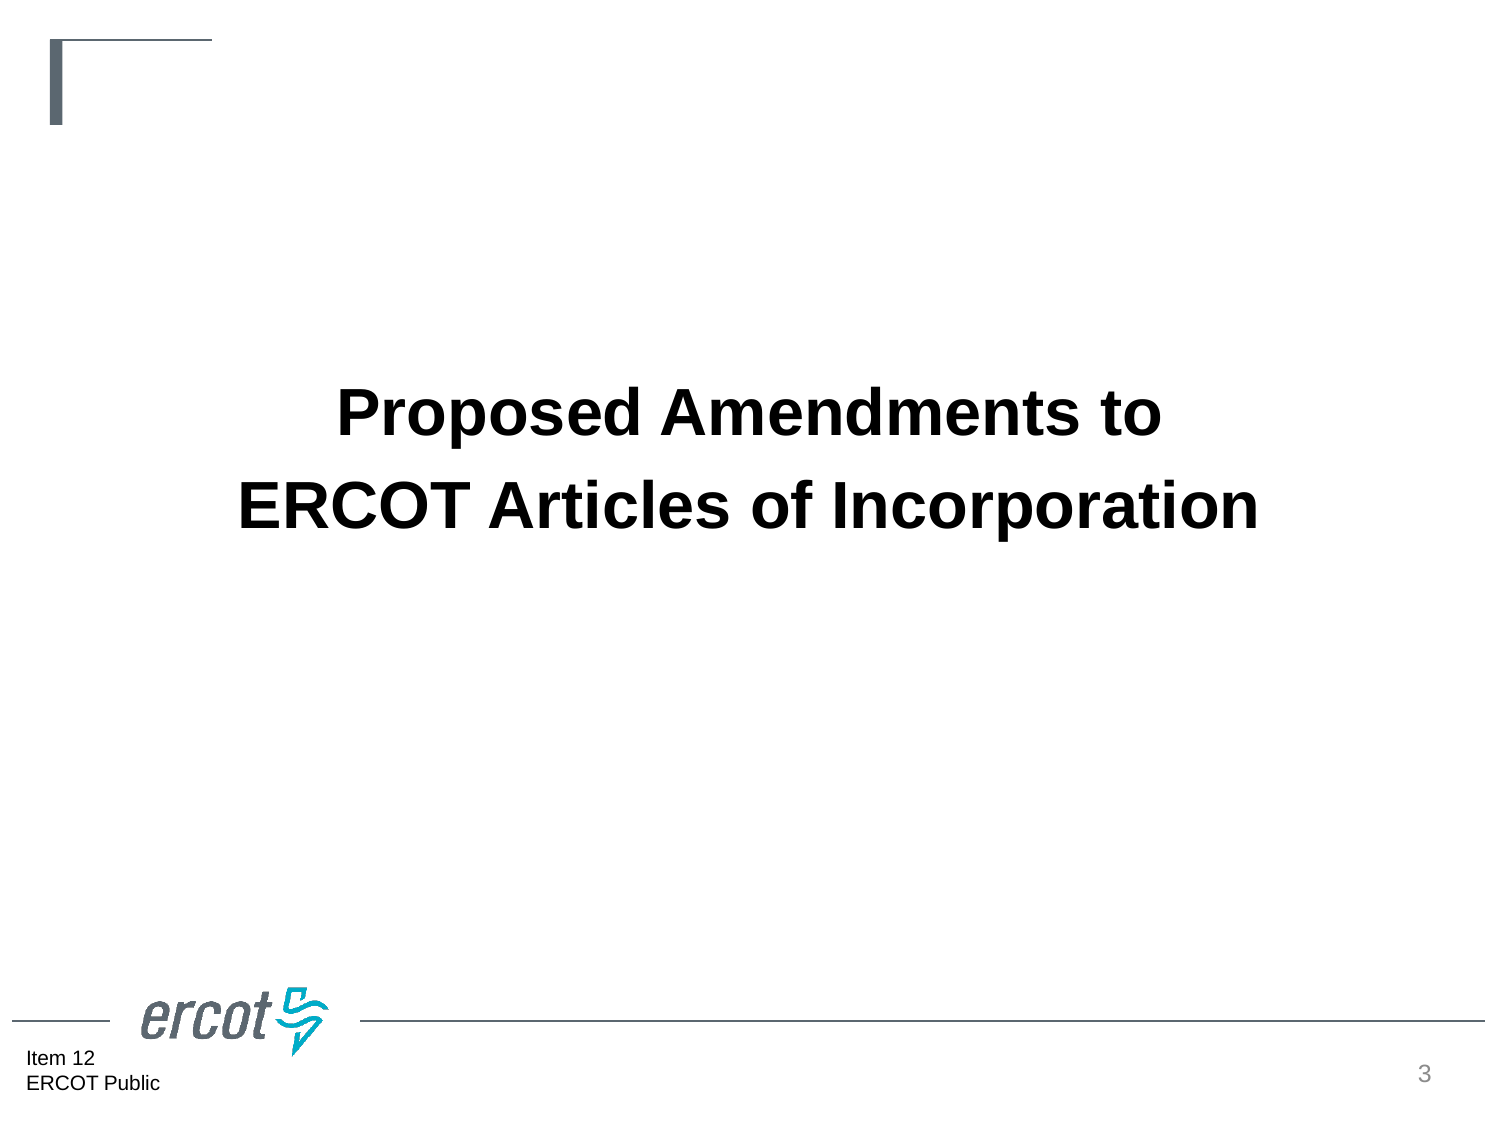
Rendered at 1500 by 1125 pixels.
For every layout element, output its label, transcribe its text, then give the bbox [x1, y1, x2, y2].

list Proposed Amendments to ERCOT Articles of Incorporation [50, 174, 1450, 972]
slide_number 3 [1374, 1033, 1475, 1083]
picture [137, 983, 332, 1059]
